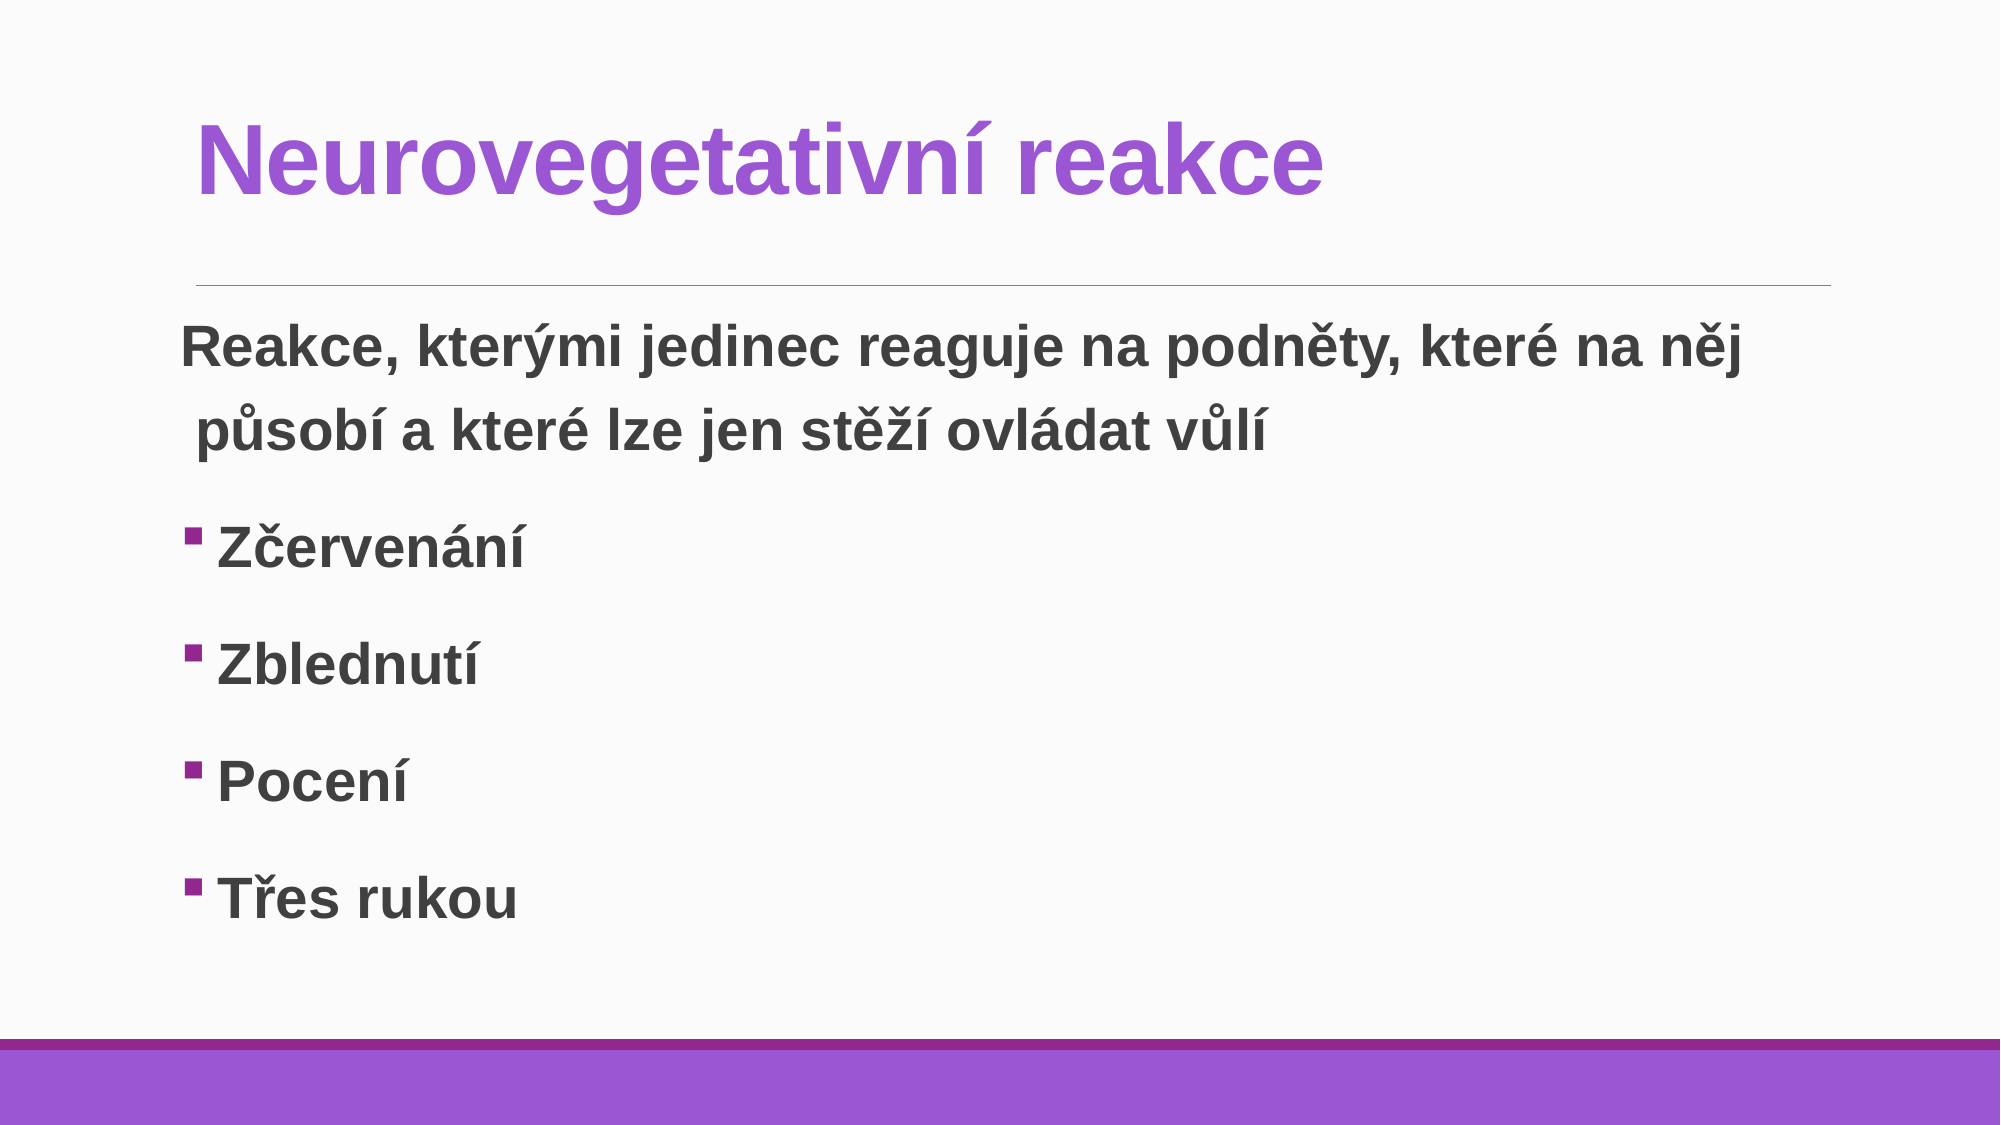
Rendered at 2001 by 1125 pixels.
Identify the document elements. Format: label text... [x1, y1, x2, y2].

title Neurovegetativní reakce [180, 47, 1830, 223]
list Reakce, kterými jedinec reaguje na podněty, které na něj působí a které lze jen stěží ovládat vůlí Zčervenání Zblednutí Pocení Třes rukou [180, 286, 1830, 1029]
